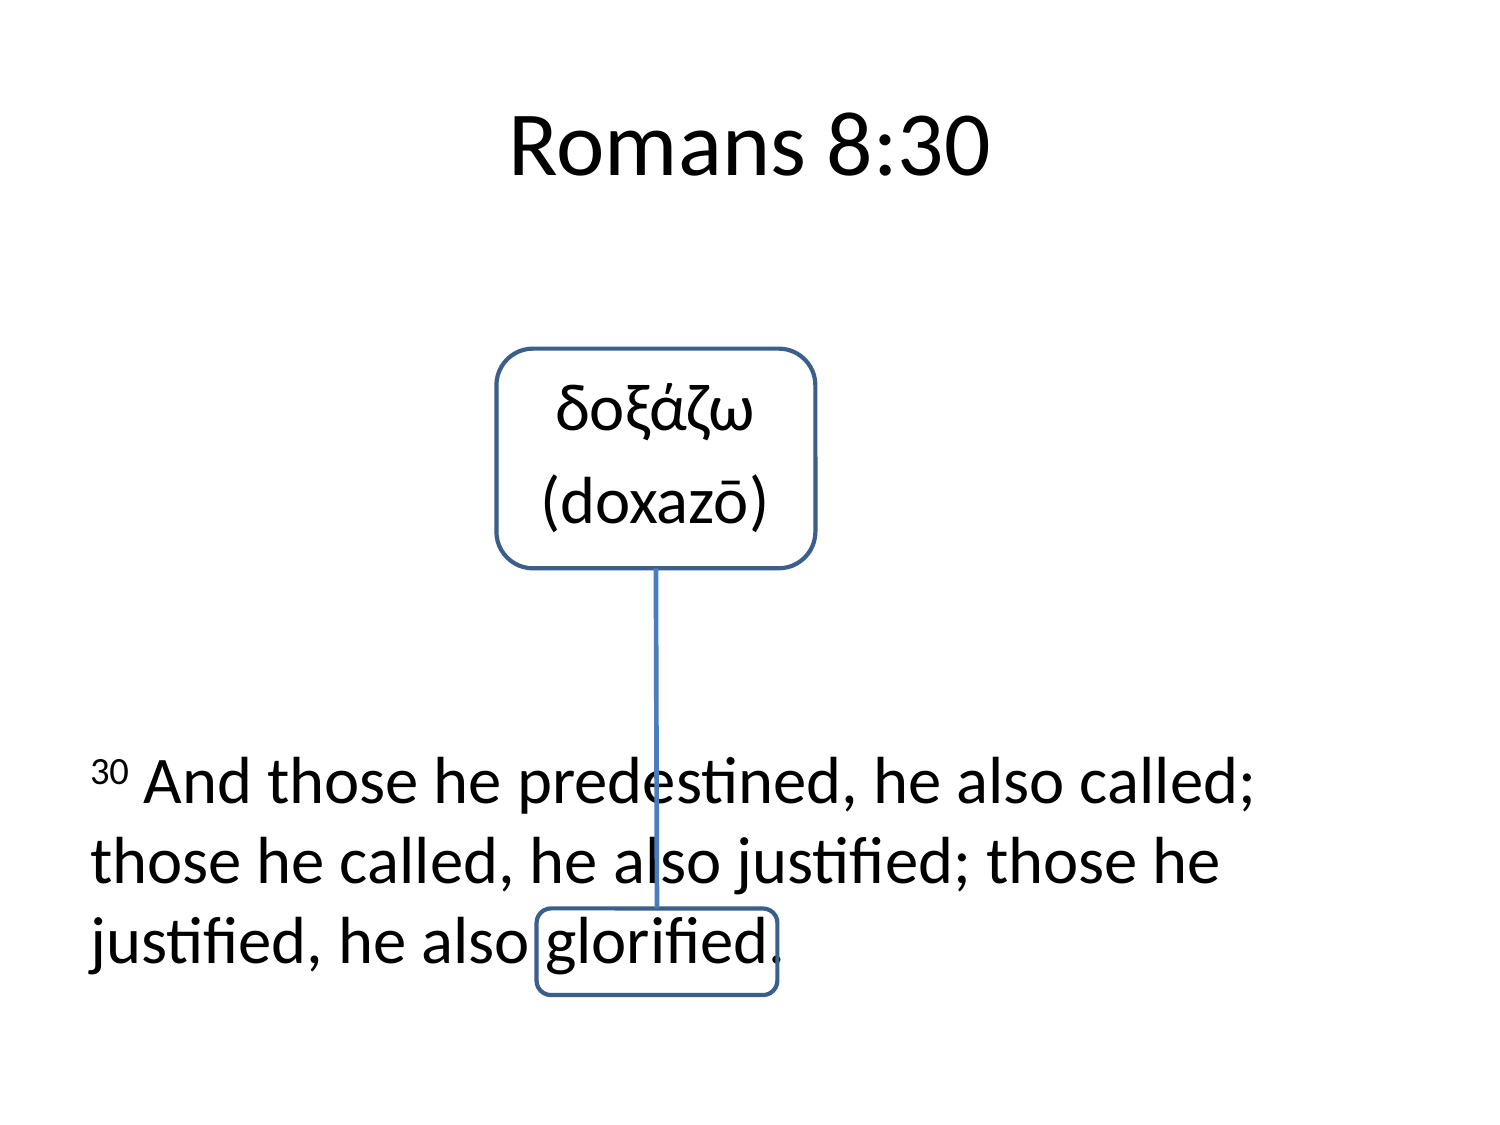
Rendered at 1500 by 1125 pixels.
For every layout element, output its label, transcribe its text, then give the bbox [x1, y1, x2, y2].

title Romans 8:30 [75, 45, 1425, 233]
text_box [494, 346, 818, 571]
list δοξάζω (doxazō) 30 And those he predestined, he also called; those he called, he also justified; those he justified, he also glorified. [75, 262, 1425, 1005]
text_box [534, 906, 780, 998]
